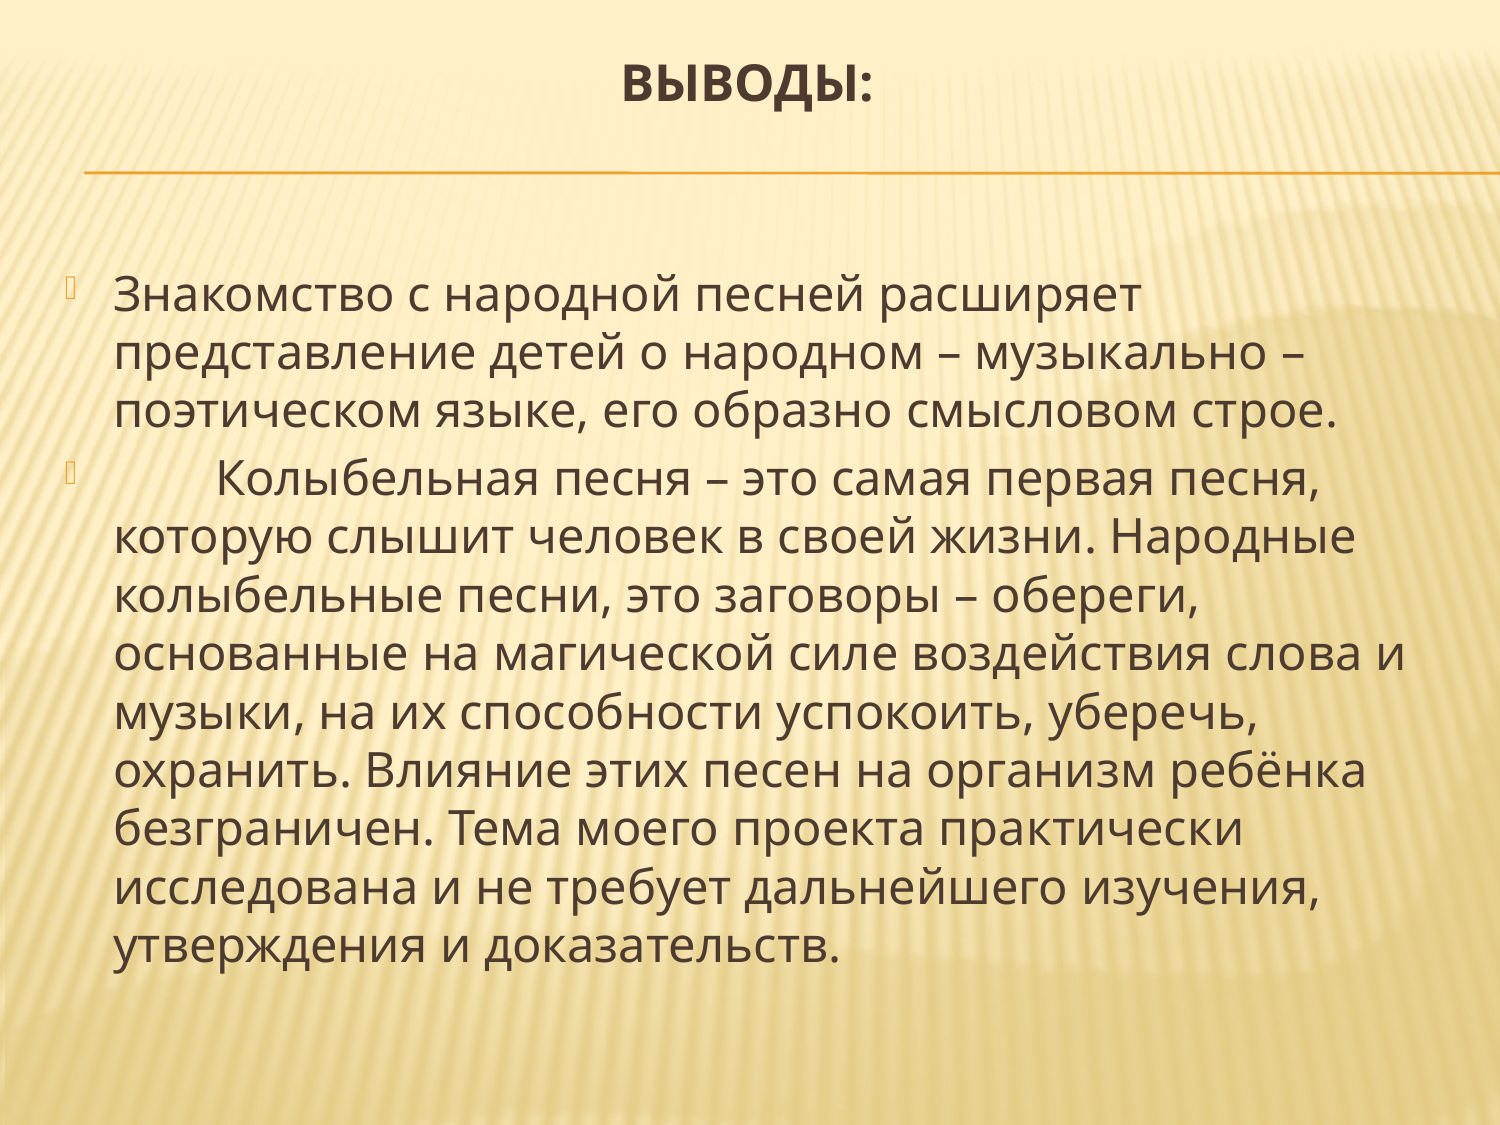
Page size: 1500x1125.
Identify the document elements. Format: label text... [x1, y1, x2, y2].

title Выводы: [41, 42, 1467, 181]
list Знакомство с народной песней расширяет представление детей о народном – музыкально – поэтическом языке, его образно смысловом строе. Колыбельная песня – это самая первая песня, которую слышит человек в своей жизни. Народные колыбельные песни, это заговоры – обереги, основанные на магической силе воздействия слова и музыки, на их способности успокоить, уберечь, охранить. Влияние этих песен на организм ребёнка безграничен. Тема моего проекта практически исследована и не требует дальнейшего изучения, утверждения и доказательств. [50, 254, 1475, 998]
